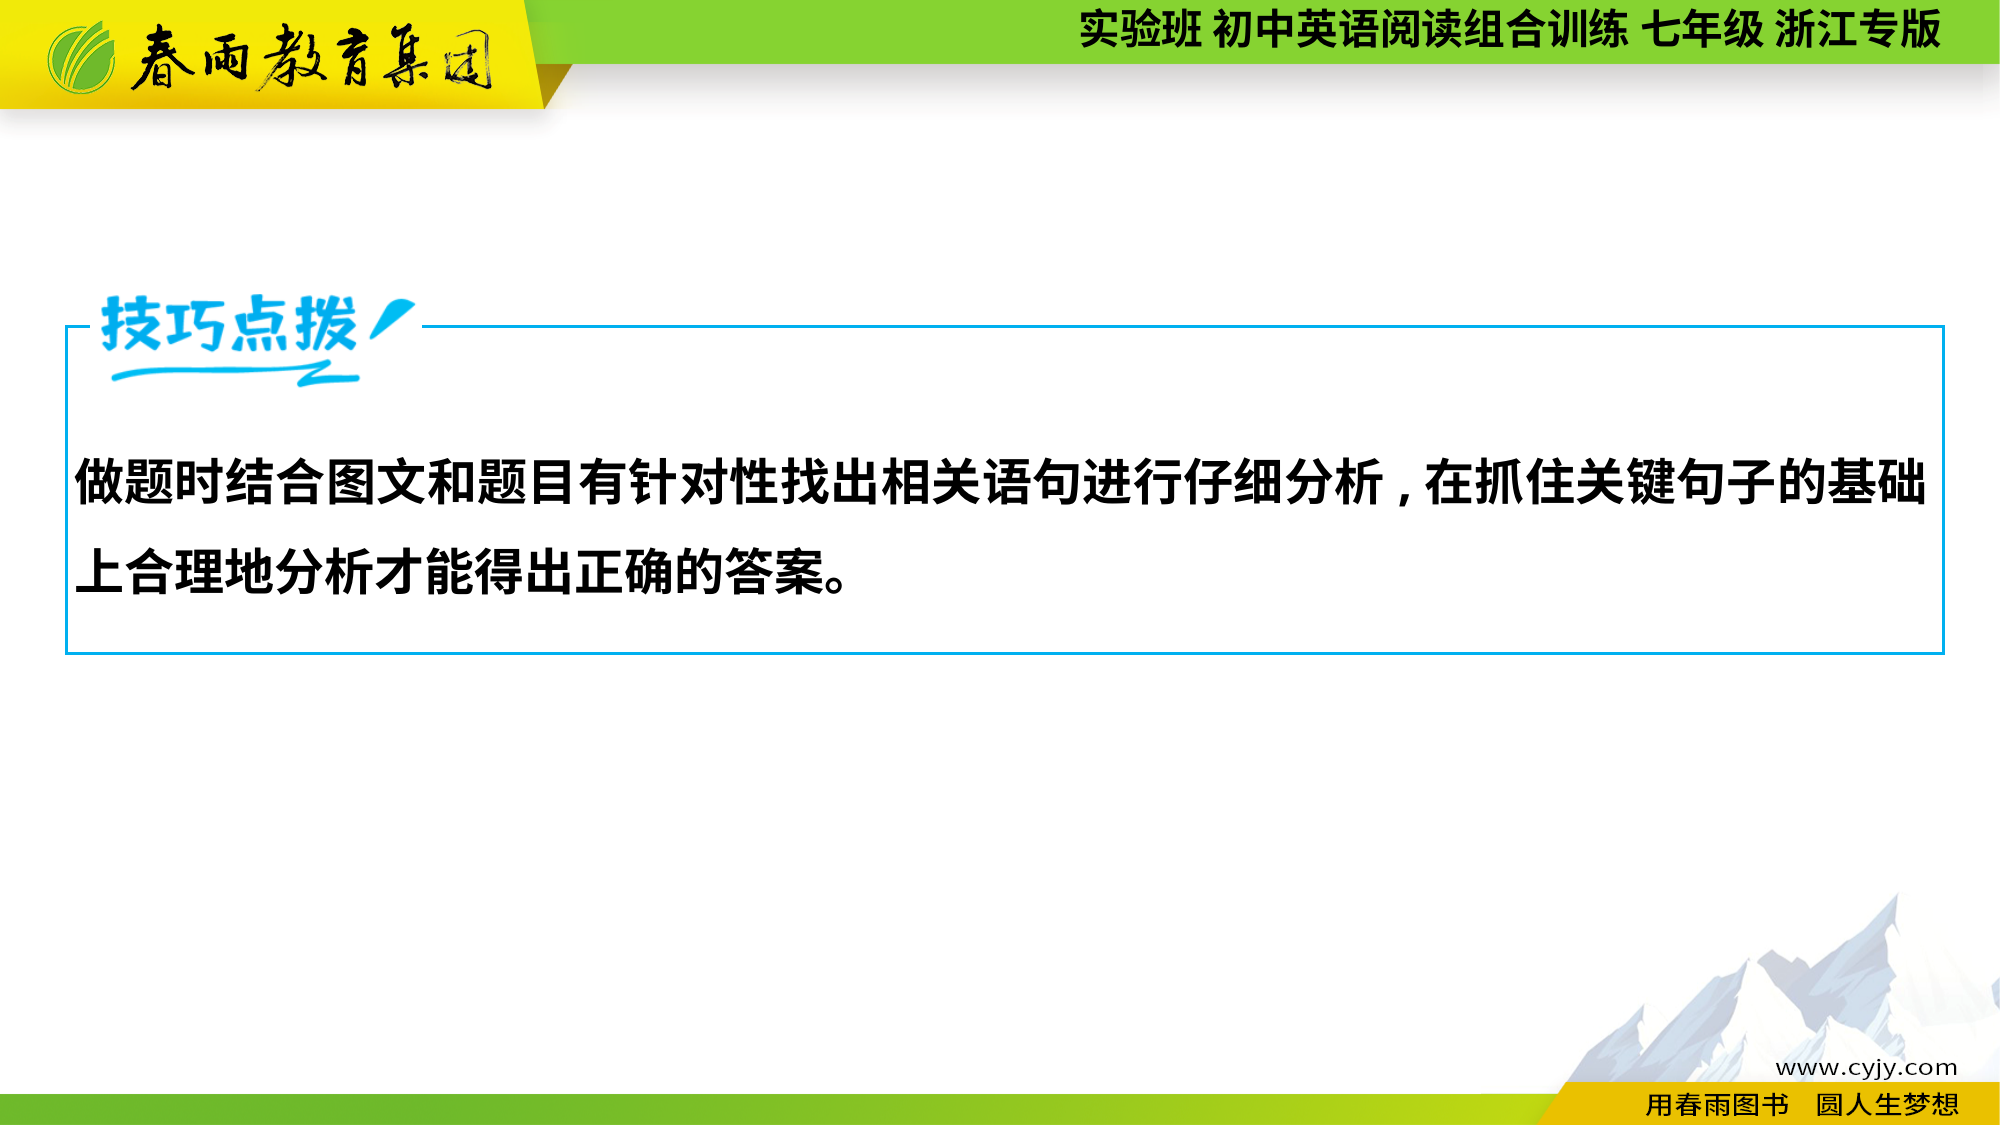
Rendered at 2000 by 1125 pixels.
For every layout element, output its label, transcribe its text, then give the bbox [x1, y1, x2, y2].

list 做题时结合图文和题目有针对性找出相关语句进行仔细分析,在抓住关键句子的基础上合理地分析才能得出正确的答案。 [59, 412, 66, 598]
picture [0, 0, 2000, 1125]
text_box [66, 326, 1944, 654]
